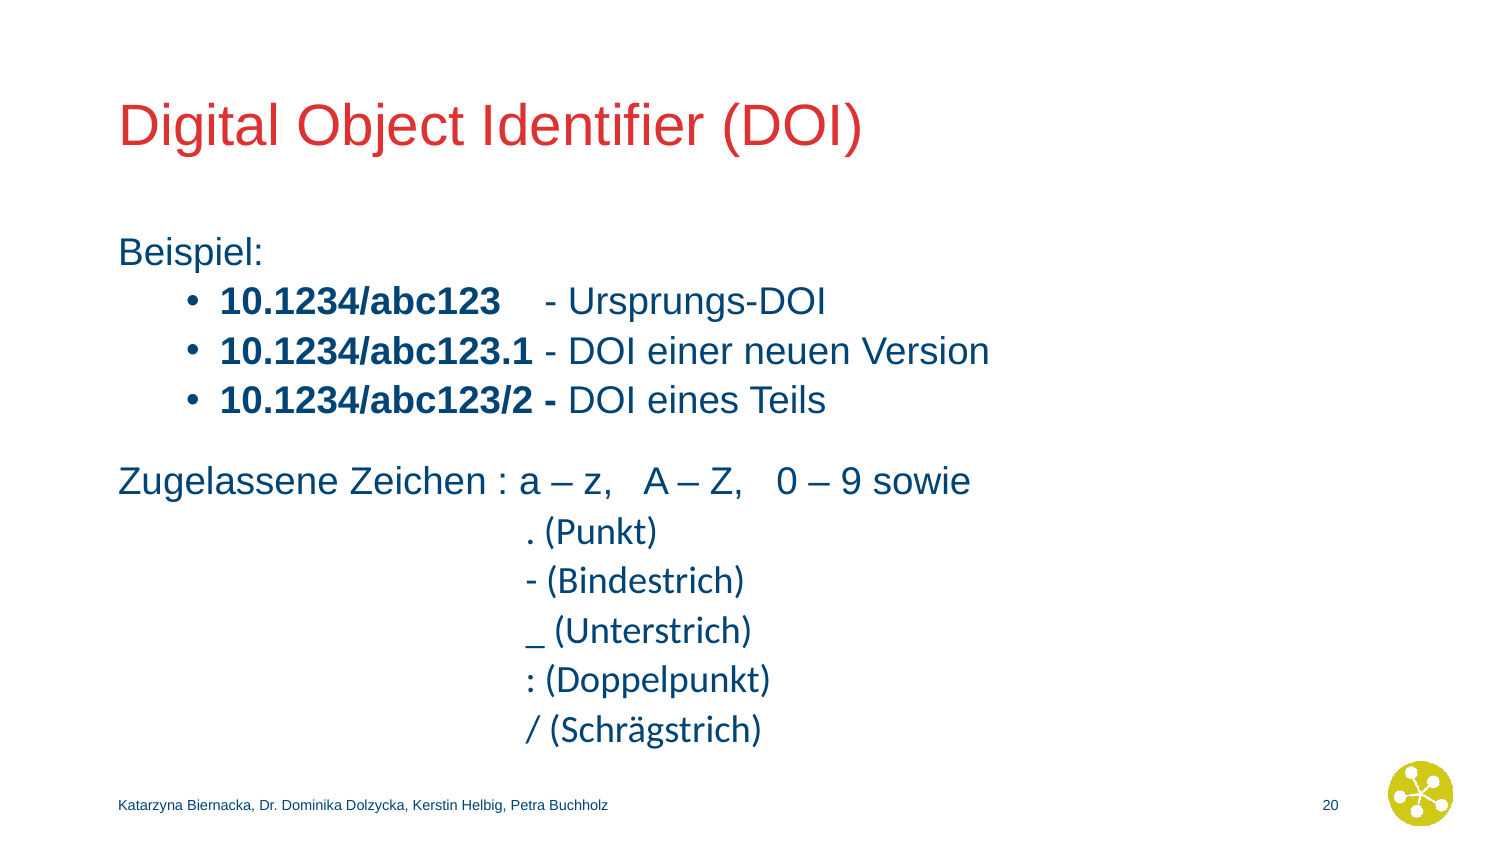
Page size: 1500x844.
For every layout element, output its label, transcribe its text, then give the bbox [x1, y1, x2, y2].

footer Katarzyna Biernacka, Dr. Dominika Dolzycka, Kerstin Helbig, Petra Buchholz [103, 782, 742, 827]
title Digital Object Identifier (DOI) [103, 44, 1397, 208]
slide_number 19 [1016, 782, 1354, 827]
picture [1388, 761, 1453, 826]
list Beispiel: 10.1234/abc123 - Ursprungs-DOI 10.1234/abc123.1 - DOI einer neuen Version 10.1234/abc123/2 - DOI eines Teils Zugelassene Zeichen : a – z, A – Z, 0 – 9 sowie . (Punkt) - (Bindestrich) _ (Unterstrich) : (Doppelpunkt) / (Schrägstrich) [103, 224, 1397, 760]
